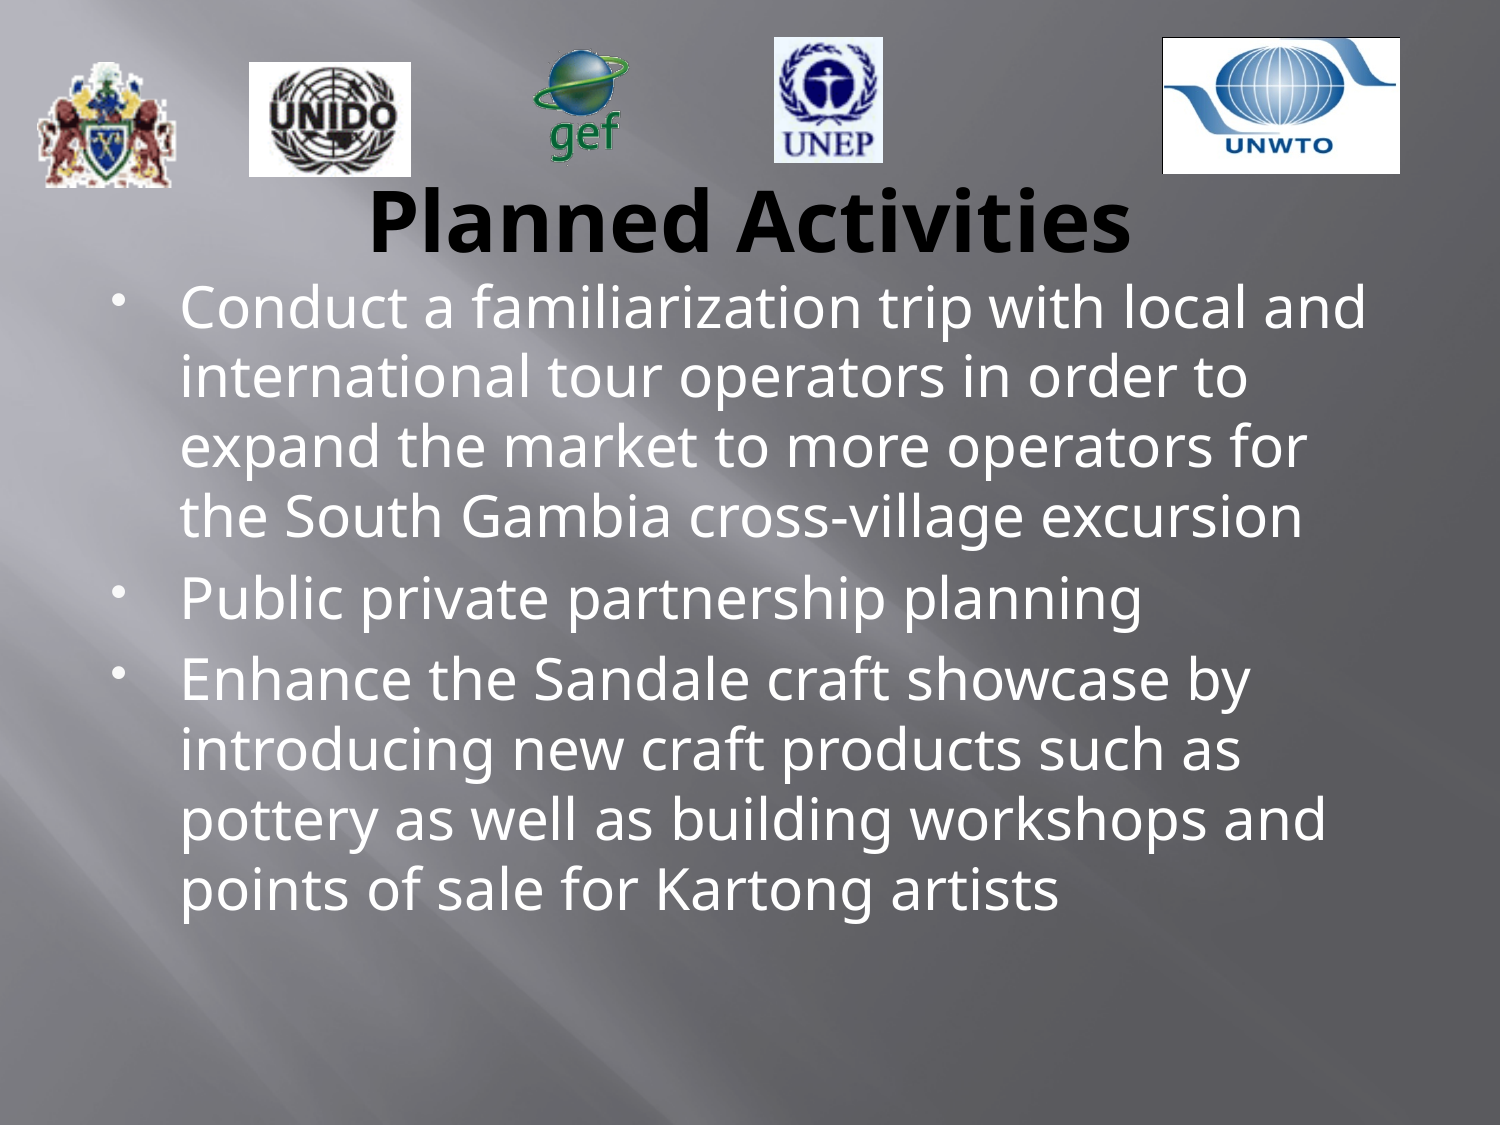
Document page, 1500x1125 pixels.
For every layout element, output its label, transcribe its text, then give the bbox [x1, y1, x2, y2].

picture [37, 62, 179, 188]
list Conduct a familiarization trip with local and international tour operators in order to expand the market to more operators for the South Gambia cross-village excursion Public private partnership planning Enhance the Sandale craft showcase by introducing new craft products such as pottery as well as building workshops and points of sale for Kartong artists [75, 262, 1425, 1035]
picture [1162, 37, 1400, 174]
picture [774, 37, 883, 163]
picture [249, 62, 412, 177]
picture [524, 37, 640, 173]
title Planned Activities [75, 124, 1425, 262]
